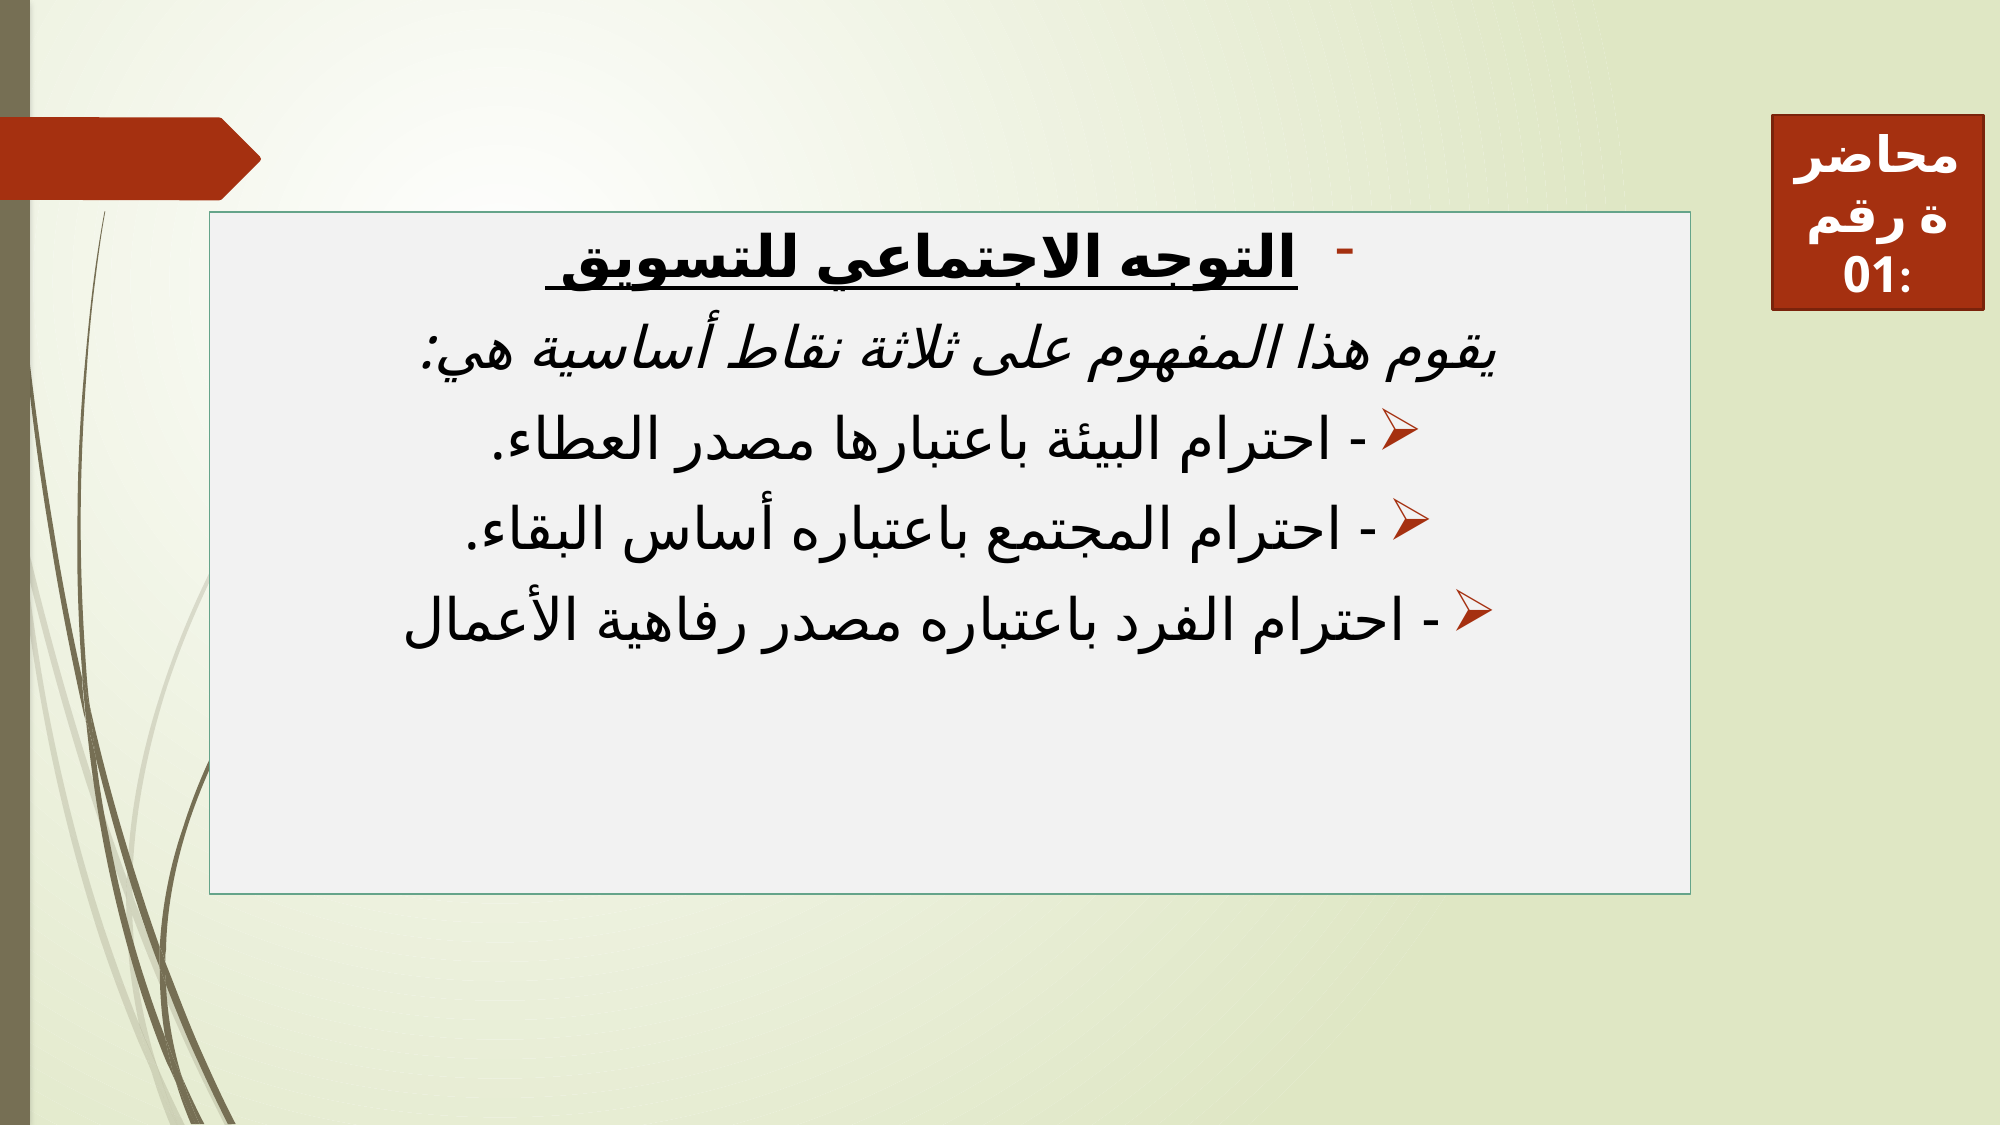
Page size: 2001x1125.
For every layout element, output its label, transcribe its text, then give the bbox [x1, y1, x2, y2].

text_box محاضرة رقم 01: [1771, 114, 1985, 311]
list التوجه الاجتماعي للتسويق يقوم هذا المفهوم على ثلاثة نقاط أساسية هي: - احترام البيئة باعتبارها مصدر العطاء. - احترام المجتمع باعتباره أساس البقاء. - احترام الفرد باعتباره مصدر رفاهية الأعمال [209, 211, 1691, 895]
